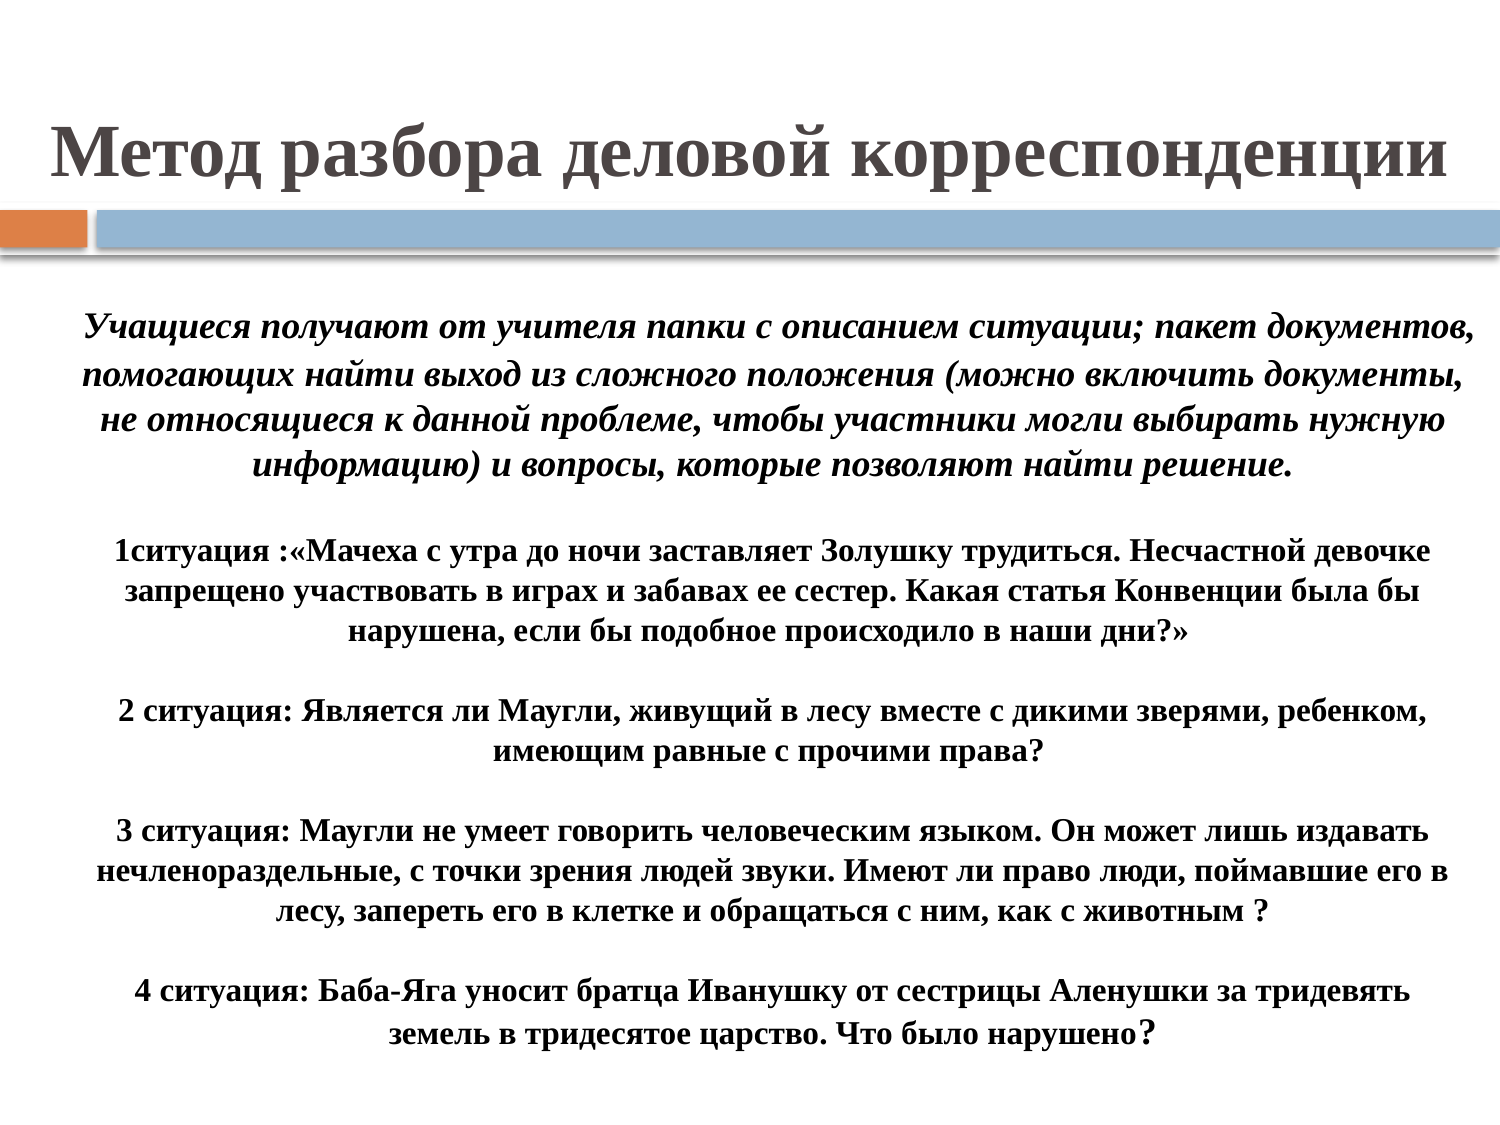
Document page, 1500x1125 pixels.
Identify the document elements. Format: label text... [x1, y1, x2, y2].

text_box Учащиеся получают от учителя папки с описанием ситуации; пакет документов, помогающих найти выход из сложного положения (можно включить документы, не относящиеся к данной проблеме, чтобы участники могли выбирать нужную информацию) и вопросы, которые позволяют найти решение. 1ситуация :«Мачеха с утра до ночи заставляет Золушку трудиться. Несчастной девочке запрещено участвовать в играх и забавах ее сестер. Какая статья Конвенции была бы нарушена, если бы подобное происходило в наши дни?» 2 ситуация: Является ли Маугли, живущий в лесу вместе с дикими зверями, ребенком, имеющим равные с прочими права? 3 ситуация: Маугли не умеет говорить человеческим языком. Он может лишь издавать нечленораздельные, с точки зрения людей звуки. Имеют ли право люди, поймавшие его в лесу, запереть его в клетке и обращаться с ним, как с животным ? 4 ситуация: Баба-Яга уносит братца Иванушку от сестрицы Аленушки за тридевять земель в тридесятое царство. Что было нарушено? [46, 281, 1500, 1060]
title Метод разбора деловой корреспонденции [35, 93, 1500, 200]
